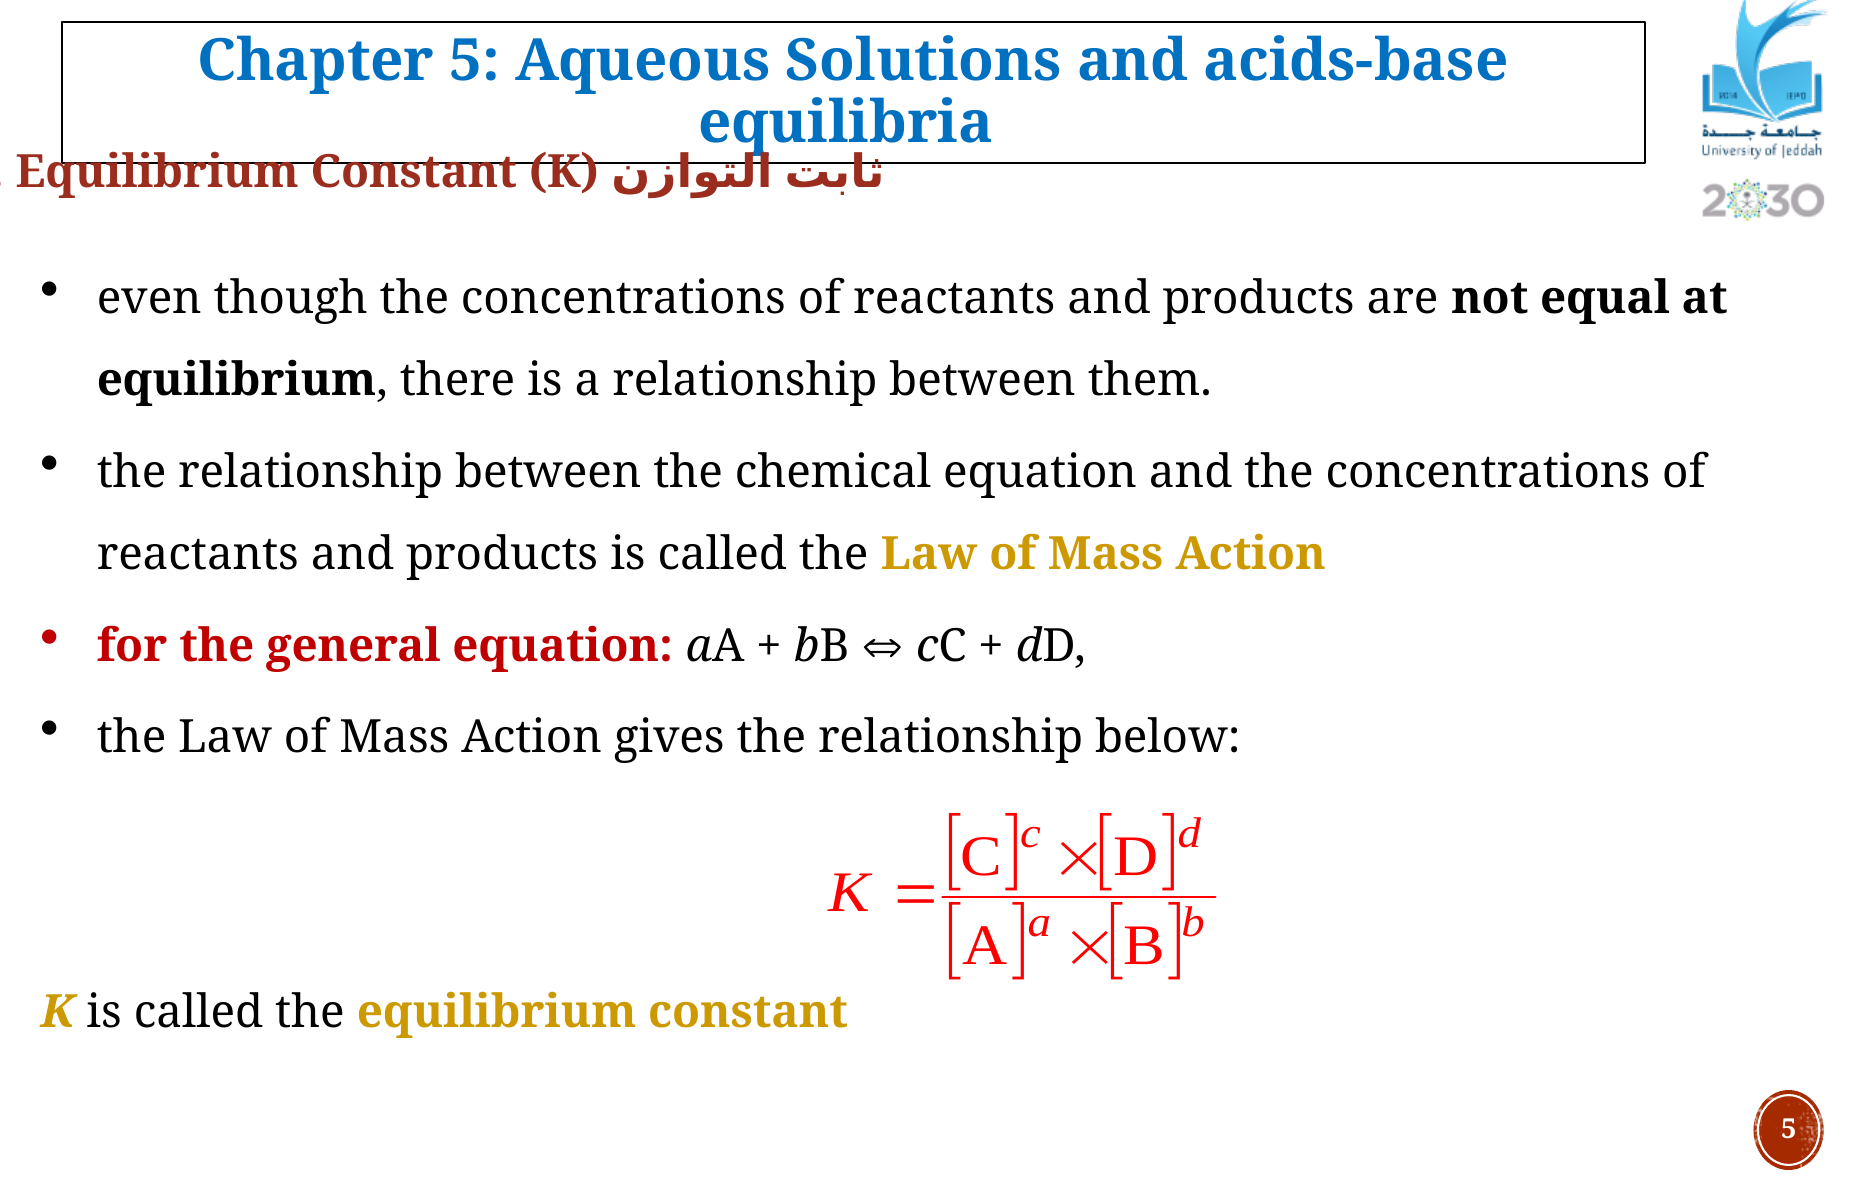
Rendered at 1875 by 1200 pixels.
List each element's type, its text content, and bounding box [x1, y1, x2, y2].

text_box even though the concentrations of reactants and products are not equal at equilibrium, there is a relationship between them. the relationship between the chemical equation and the concentrations of reactants and products is called the Law of Mass Action for the general equation: aA + bB  cC + dD, the Law of Mass Action gives the relationship below: K is called the equilibrium constant [25, 232, 1846, 1050]
picture [818, 803, 1225, 984]
slide_number 5 [1739, 1097, 1838, 1162]
text_box Chapter 5: Aqueous Solutions and acids-base equilibria [61, 21, 1646, 164]
text_box 5.2. Equilibrium Constant (K) ثابت التوازن [0, 134, 912, 205]
picture [1681, 0, 1846, 227]
